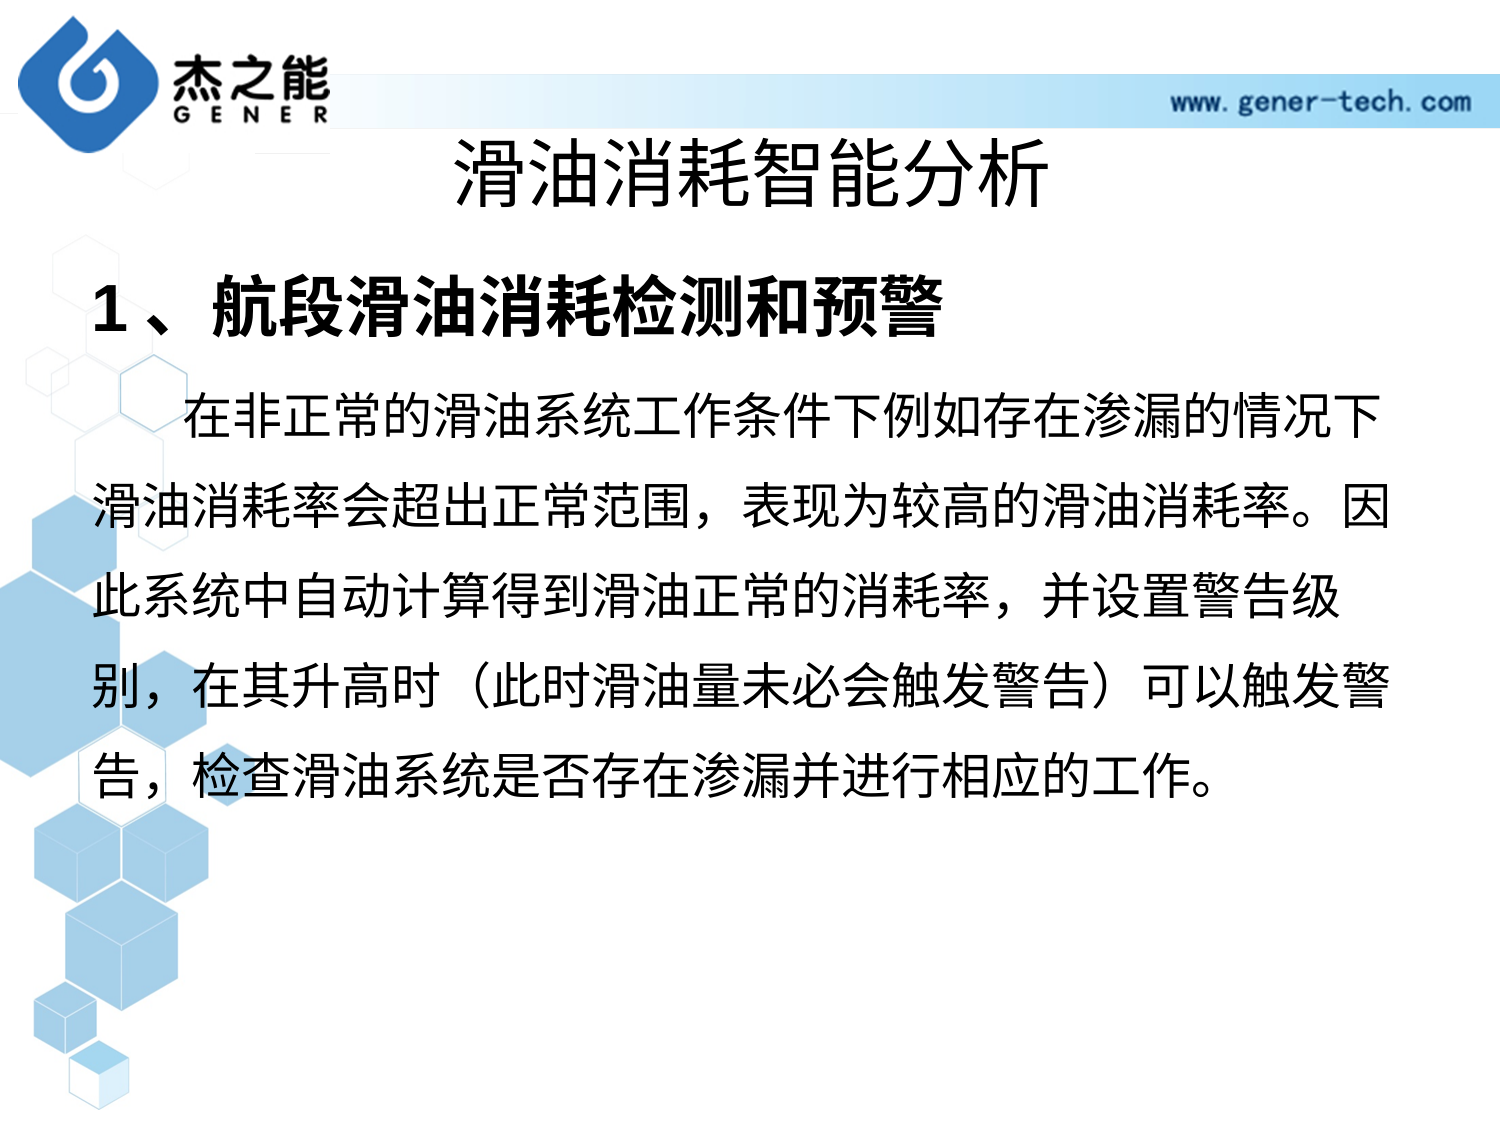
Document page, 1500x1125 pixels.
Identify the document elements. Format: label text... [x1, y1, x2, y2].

picture [0, 15, 1500, 1110]
title 滑油消耗智能分析 [76, 110, 1427, 232]
list 1、航段滑油消耗检测和预警 在非正常的滑油系统工作条件下例如存在渗漏的情况下滑油消耗率会超出正常范围，表现为较高的滑油消耗率。因此系统中自动计算得到滑油正常的消耗率，并设置警告级别，在其升高时（此时滑油量未必会触发警告）可以触发警告，检查滑油系统是否存在渗漏并进行相应的工作。 [76, 257, 1427, 1000]
